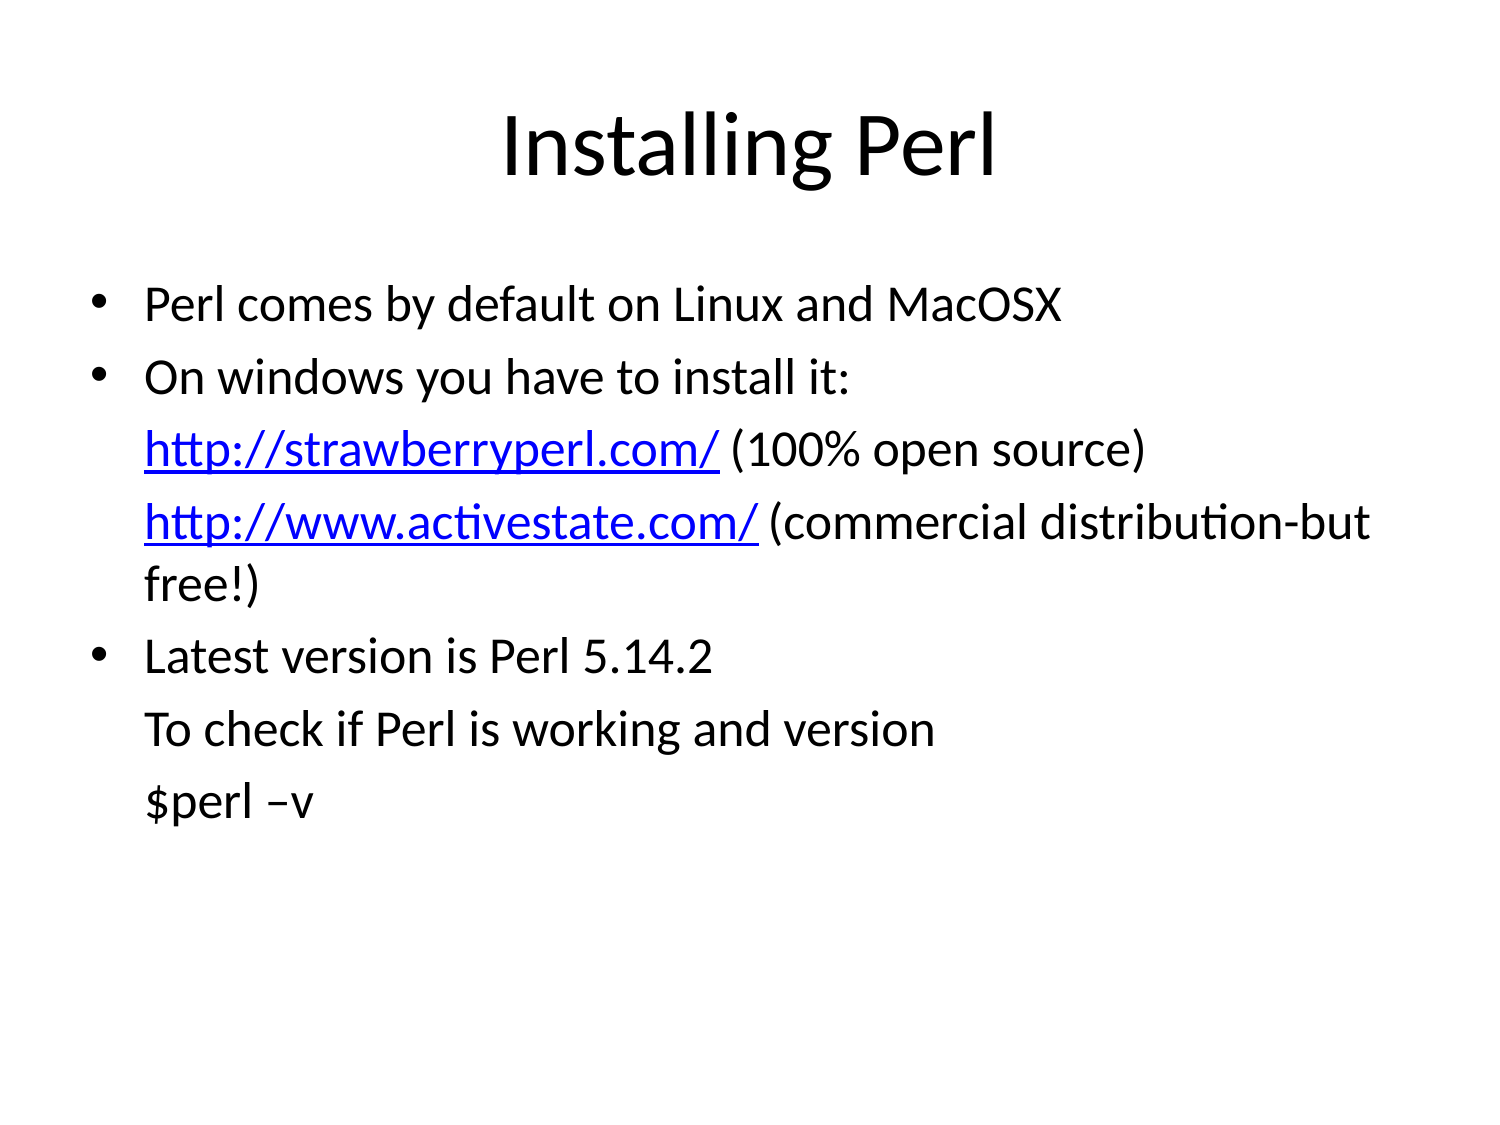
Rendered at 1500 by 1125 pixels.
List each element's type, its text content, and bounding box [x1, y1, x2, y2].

list Perl comes by default on Linux and MacOSX On windows you have to install it: http://strawberryperl.com/ (100% open source) http://www.activestate.com/ (commercial distribution-but free!) Latest version is Perl 5.14.2 To check if Perl is working and version $perl –v [75, 262, 1425, 1005]
title Installing Perl [75, 45, 1425, 233]
